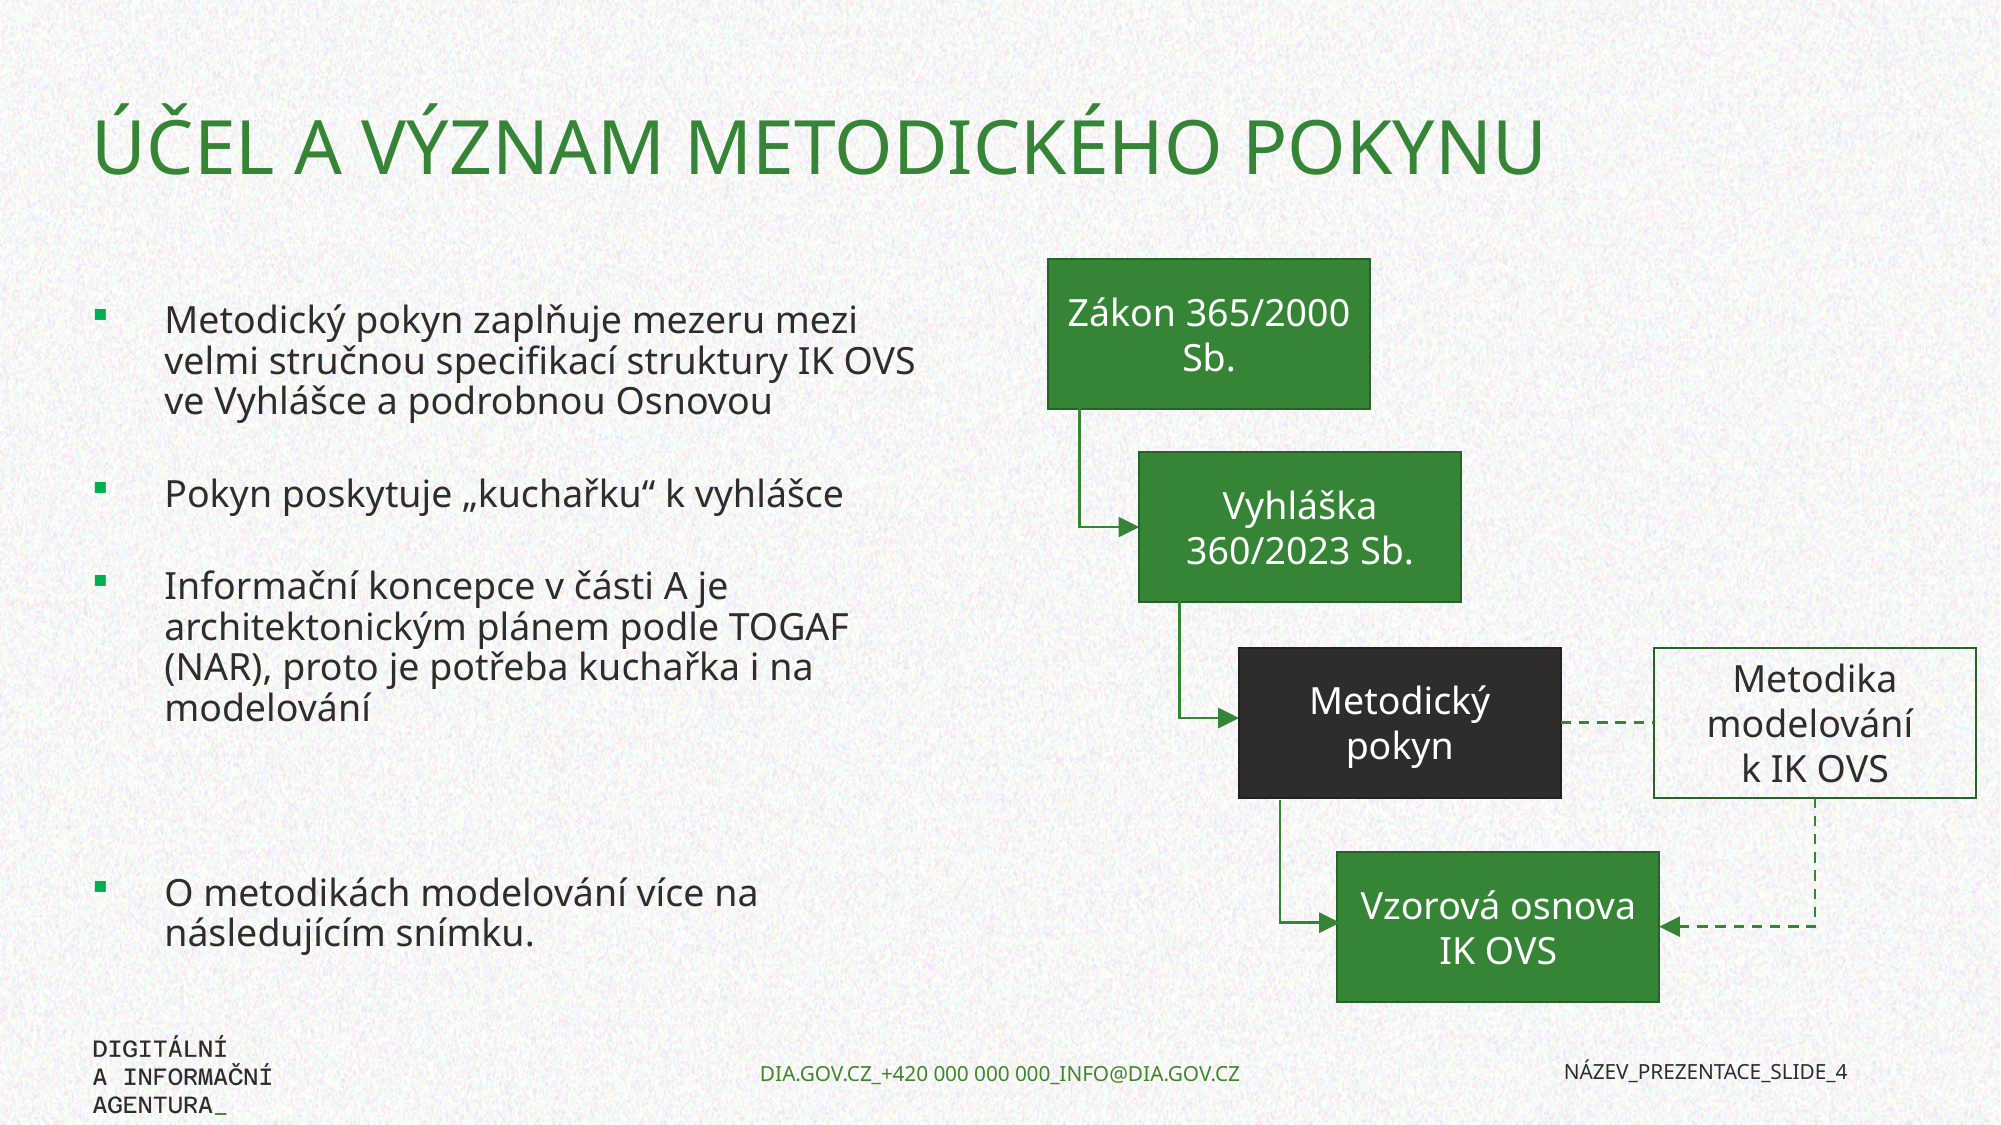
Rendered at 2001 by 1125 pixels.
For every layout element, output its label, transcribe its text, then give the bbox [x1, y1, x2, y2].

text_box Metodický pokyn [1238, 647, 1562, 799]
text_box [1248, 831, 1372, 892]
text_box Metodika modelování k IK OVS [1653, 647, 1977, 799]
text_box Vyhláška 360/2023 Sb. [1138, 451, 1462, 603]
picture [0, 0, 2001, 1125]
footer DIA.GOV.CZ_+420 000 000 000_INFO@DIA.GOV.CZ [662, 1042, 1338, 1103]
slide_number NÁZEV_PREZENTACE_SLIDE_4 [1412, 1042, 1863, 1103]
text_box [1672, 784, 1802, 940]
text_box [1047, 435, 1171, 496]
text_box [1147, 626, 1271, 687]
list Metodický pokyn zaplňuje mezeru mezi velmi stručnou specifikací struktury IK OVS ve Vyhlášce a podrobnou Osnovou Pokyn poskytuje „kuchařku“ k vyhlášce Informační koncepce v části A je architektonickým plánem podle TOGAF (NAR), proto je potřeba kuchařka i na modelování O metodikách modelování více na následujícím snímku. [76, 293, 968, 1008]
text_box Zákon 365/2000 Sb. [1047, 258, 1371, 410]
title Účel a význam metodického pokynu [76, 41, 1802, 259]
text_box Vzorová osnova IK OVS [1336, 851, 1660, 1003]
